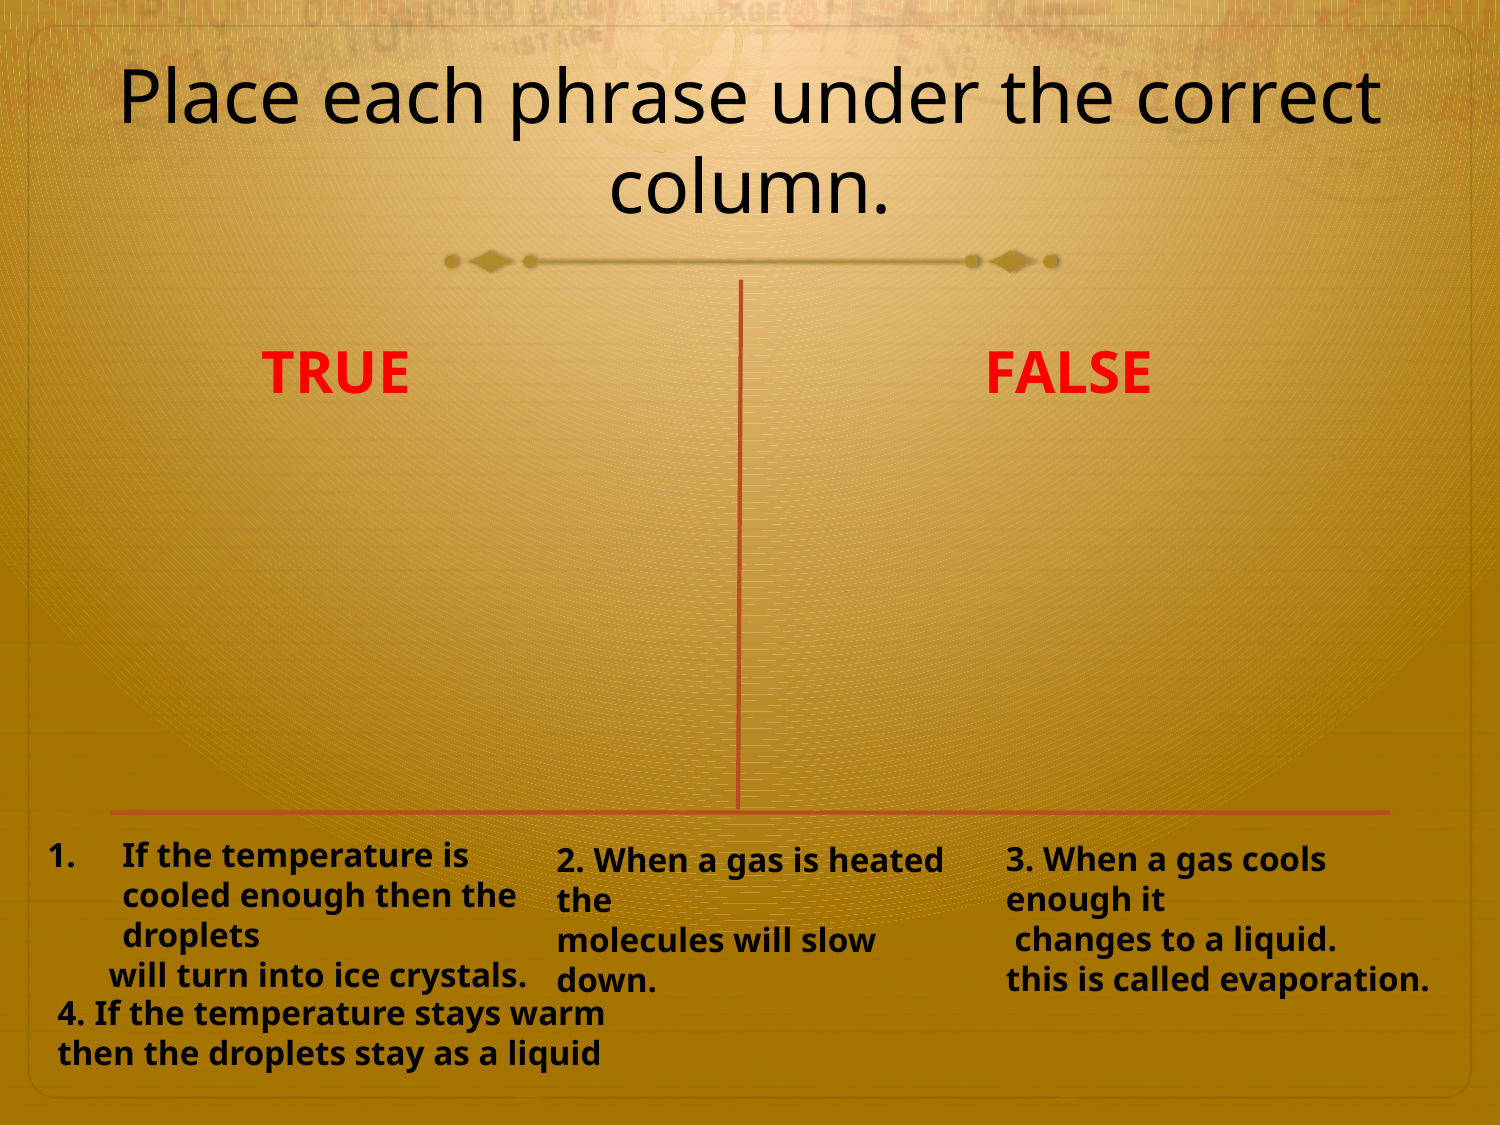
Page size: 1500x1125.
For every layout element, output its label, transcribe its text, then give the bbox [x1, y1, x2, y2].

text_box 2. When a gas is heated the molecules will slow down. [551, 832, 983, 1047]
text_box If the temperature is cooled enough then the droplets will turn into ice crystals. [32, 827, 551, 1002]
title Place each phrase under the correct column. [93, 45, 1407, 233]
text_box 4. If the temperature stays warm then the droplets stay as a liquid [42, 985, 631, 1080]
text_box FALSE [970, 327, 1169, 413]
picture [0, 0, 1500, 1125]
text_box 3. When a gas cools enough it changes to a liquid. this is called evaporation. [991, 830, 1459, 1006]
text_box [474, 542, 1005, 547]
text_box TRUE [247, 327, 426, 413]
